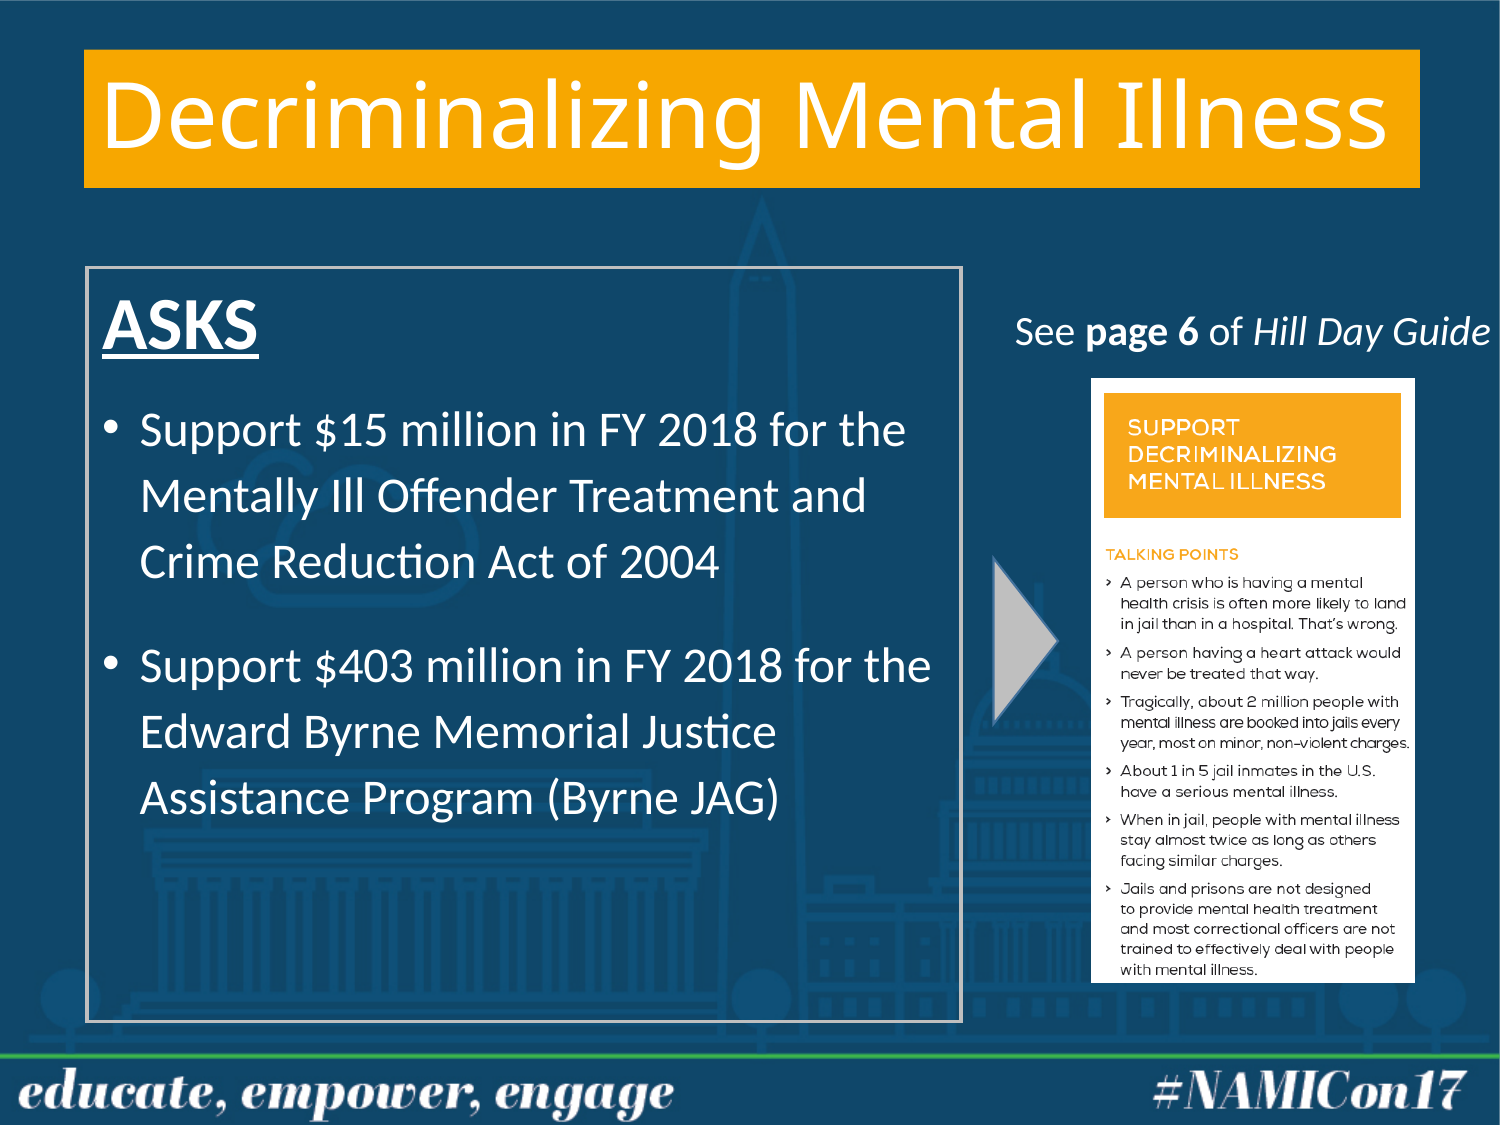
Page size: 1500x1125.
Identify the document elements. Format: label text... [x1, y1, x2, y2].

list ASKS Support $15 million in FY 2018 for the Mentally Ill Offender Treatment and Crime Reduction Act of 2004 Support $403 million in FY 2018 for the Edward Byrne Memorial Justice Assistance Program (Byrne JAG) [962, 277, 968, 1005]
text_box [86, 266, 962, 1022]
text_box [992, 555, 1060, 728]
text_box See page 6 of Hill Day Guide [993, 296, 1500, 362]
title Decriminalizing Mental Illness [84, 49, 1420, 188]
picture [0, 0, 1500, 1125]
